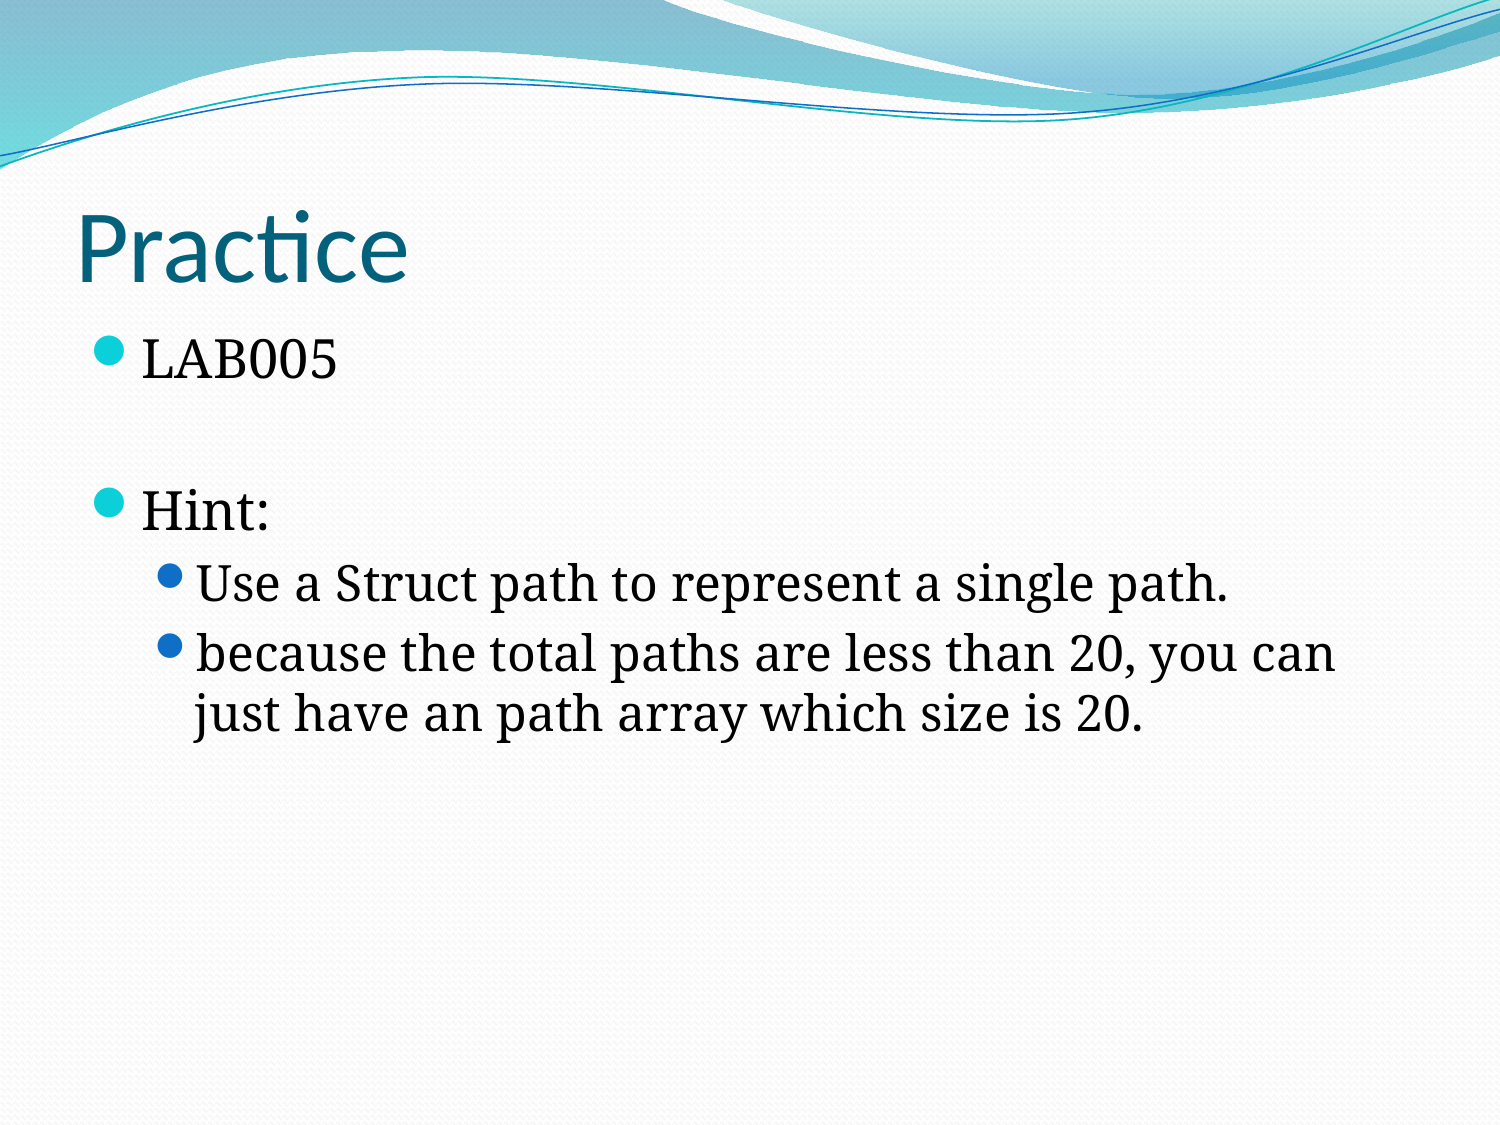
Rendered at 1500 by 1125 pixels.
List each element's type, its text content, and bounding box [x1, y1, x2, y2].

list LAB005 Hint: Use a Struct path to represent a single path. because the total paths are less than 20, you can just have an path array which size is 20. [75, 317, 1425, 1038]
title Practice [75, 115, 1425, 303]
